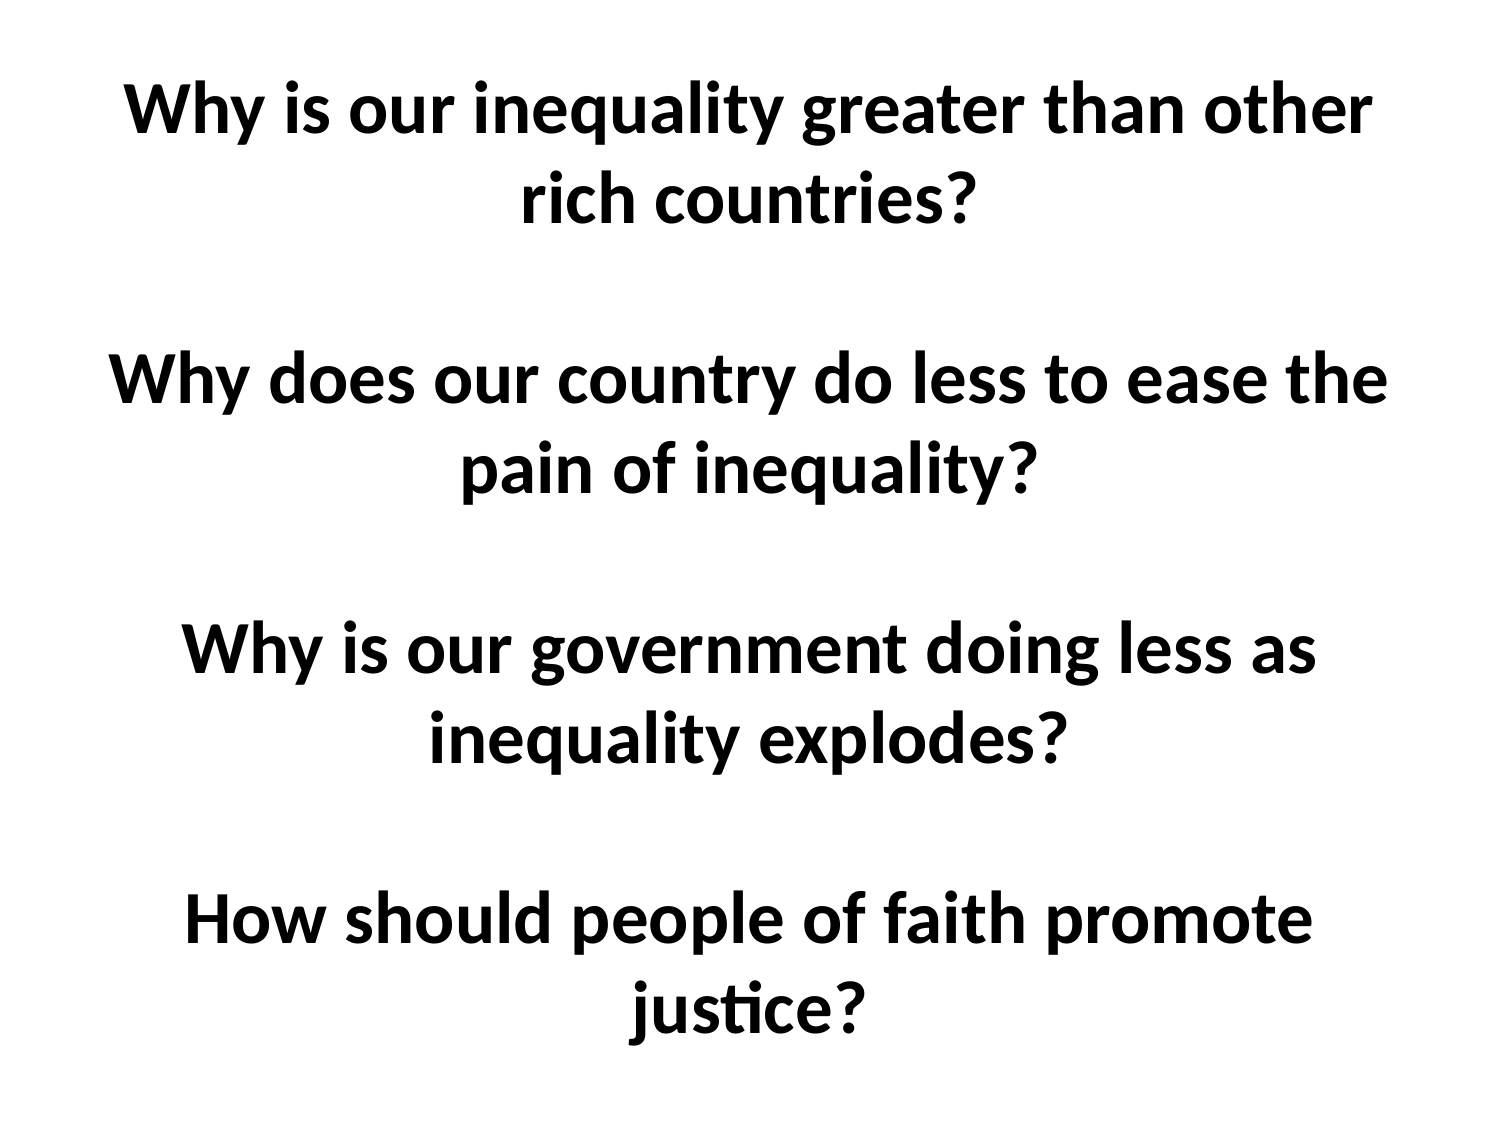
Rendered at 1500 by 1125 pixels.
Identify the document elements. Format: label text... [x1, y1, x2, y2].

title Why is our inequality greater than other rich countries? Why does our country do less to ease the pain of inequality? Why is our government doing less as inequality explodes? How should people of faith promote justice? [75, 45, 1425, 1063]
